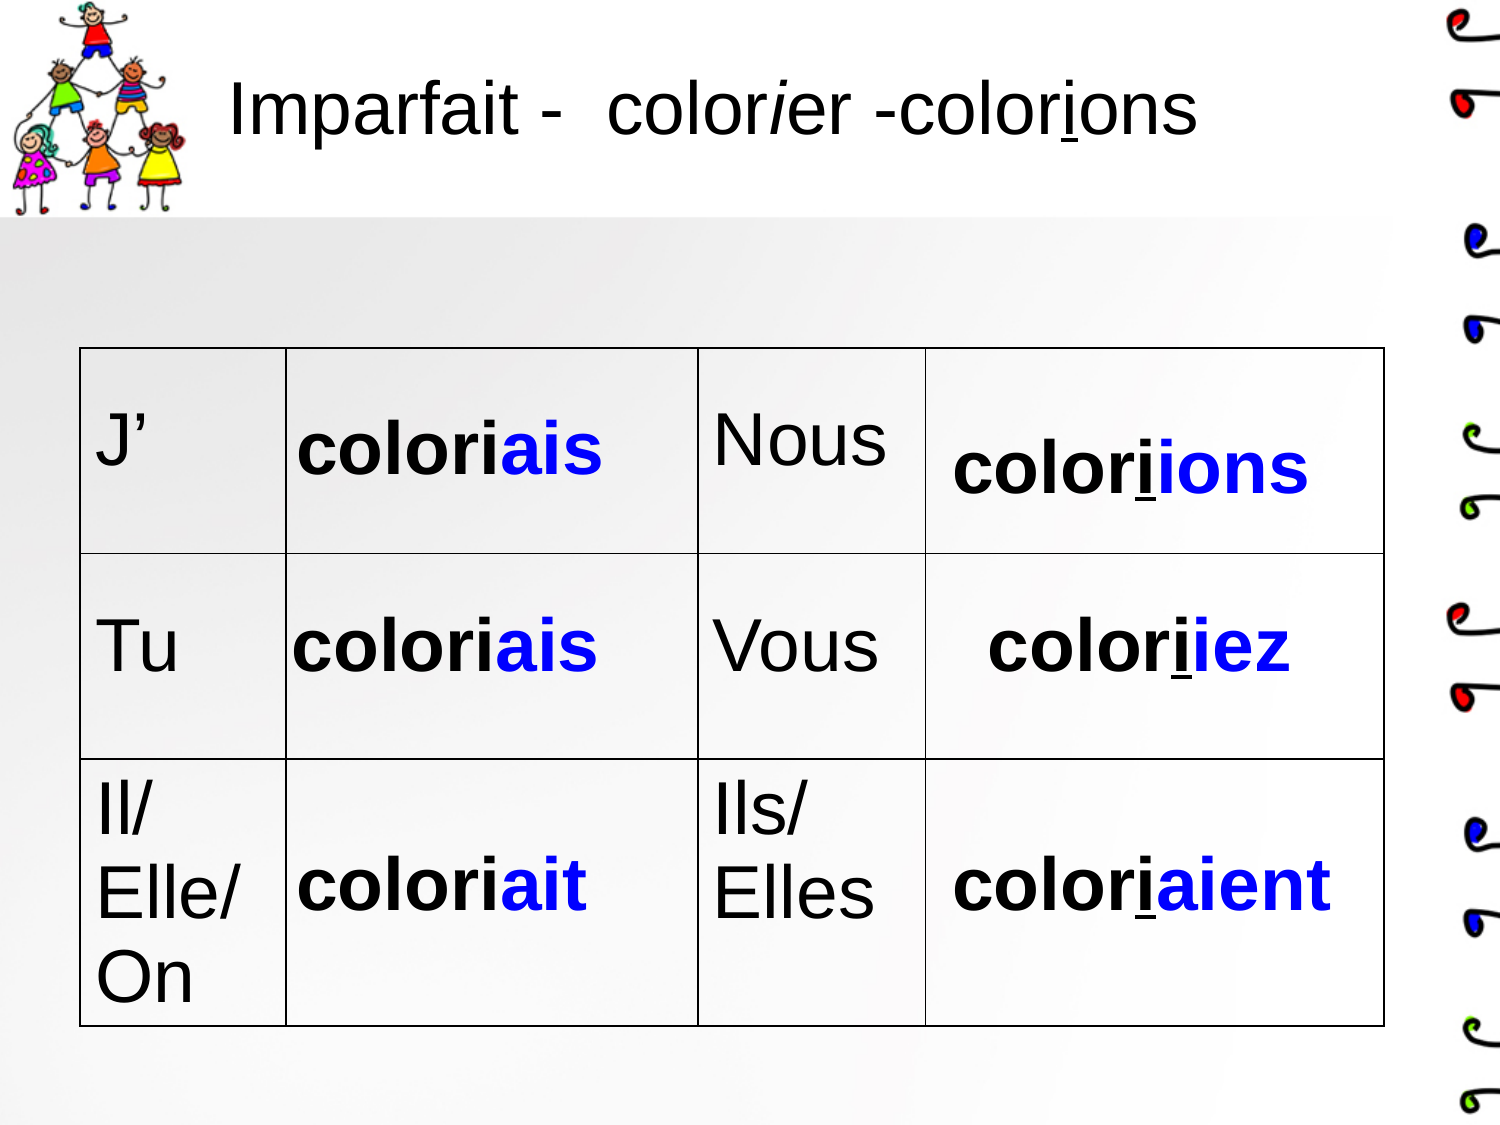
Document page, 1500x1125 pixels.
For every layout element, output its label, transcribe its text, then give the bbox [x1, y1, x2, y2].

text_box coloriiez [973, 588, 1465, 694]
table_cell Ils/ Elles [699, 760, 925, 1025]
table_header [287, 349, 697, 553]
text_box coloriait [281, 828, 603, 934]
table_cell [287, 554, 697, 758]
table_cell Vous [699, 554, 925, 758]
table_cell Il/ Elle/ On [81, 760, 285, 1025]
table_header [926, 349, 1383, 553]
text_box coloriions [937, 410, 1402, 516]
table_cell [926, 554, 1383, 758]
picture [0, 0, 1500, 1125]
table_cell [287, 760, 697, 1025]
text_box coloriais [281, 392, 620, 497]
title Imparfait - colorier -colorions [212, 16, 1463, 192]
text_box coloriais [276, 588, 615, 694]
table_header J’ [81, 349, 285, 553]
table_cell Tu [81, 554, 285, 758]
table_header Nous [699, 349, 925, 553]
text_box coloriaient [937, 828, 1402, 934]
table_cell [926, 760, 1383, 1025]
